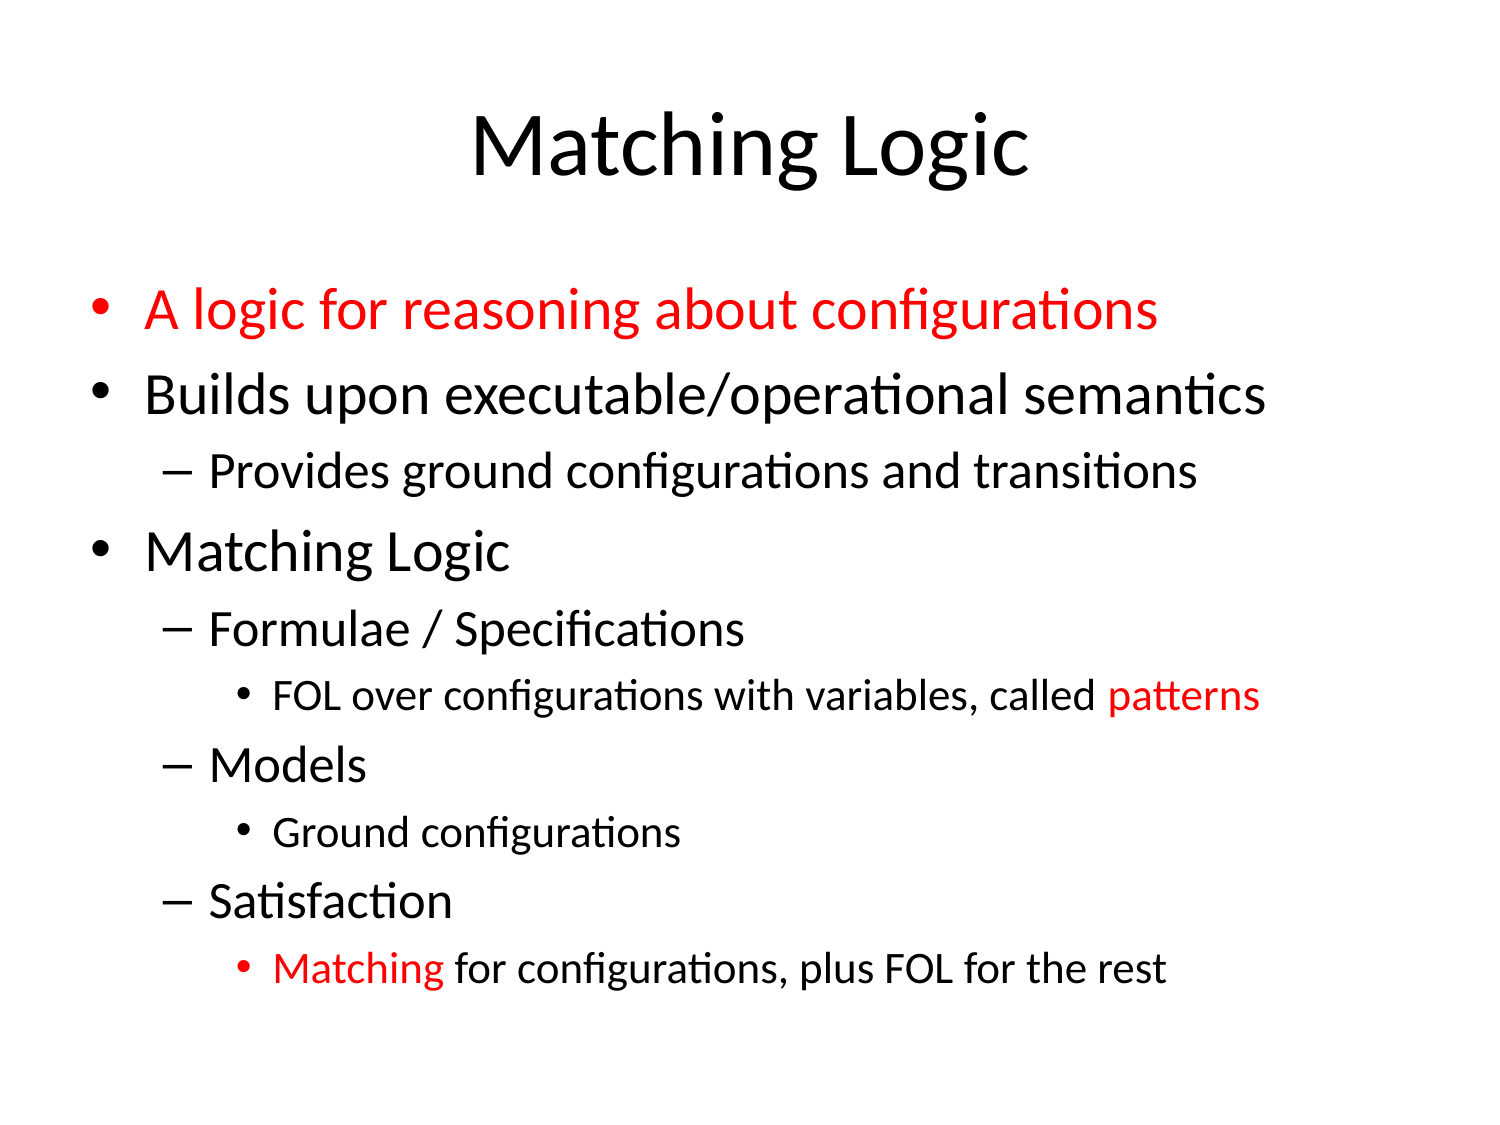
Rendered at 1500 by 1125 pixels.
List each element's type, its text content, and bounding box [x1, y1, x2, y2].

list A logic for reasoning about configurations Builds upon executable/operational semantics Provides ground configurations and transitions Matching Logic Formulae / Specifications FOL over configurations with variables, called patterns Models Ground configurations Satisfaction Matching for configurations, plus FOL for the rest [75, 262, 1425, 1005]
title Matching Logic [75, 45, 1425, 233]
